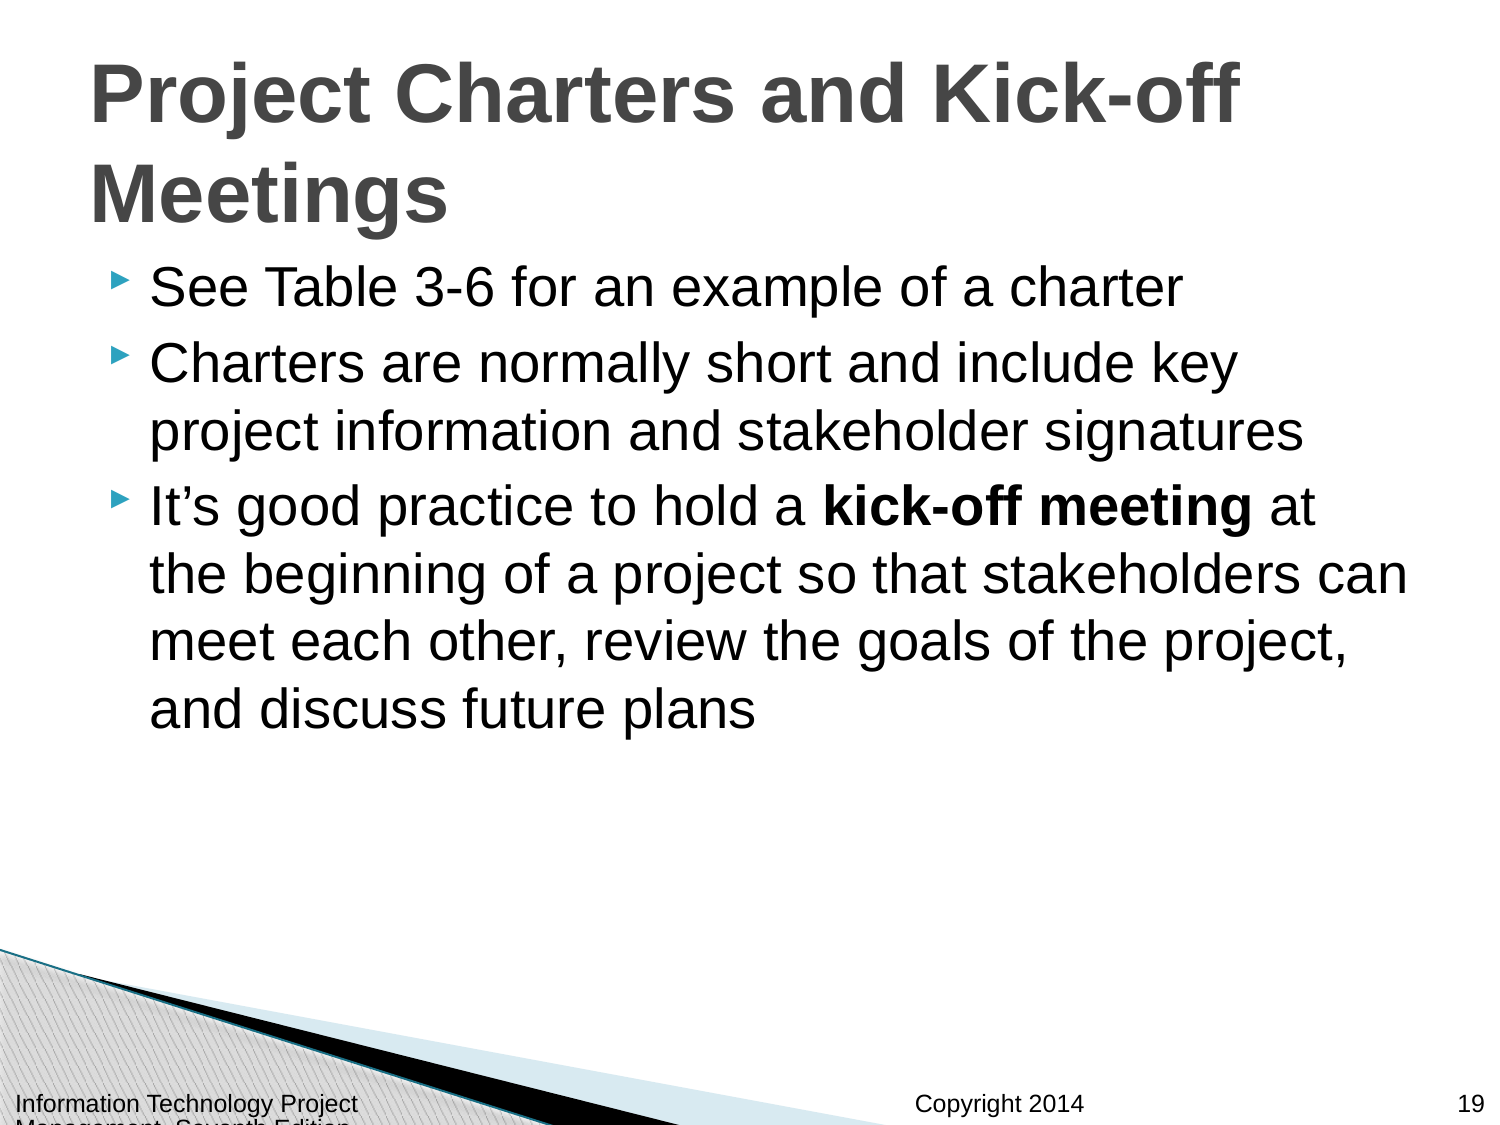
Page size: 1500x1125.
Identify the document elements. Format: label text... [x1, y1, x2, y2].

list See Table 3-6 for an example of a charter Charters are normally short and include key project information and stakeholder signatures It’s good practice to hold a kick-off meeting at the beginning of a project so that stakeholders can meet each other, review the goals of the project, and discuss future plans [74, 242, 1426, 986]
title Project Charters and Kick-off Meetings [75, 45, 1425, 233]
footer Information Technology Project Management, Seventh Edition [0, 1065, 388, 1125]
slide_number 19 [1408, 1065, 1500, 1125]
